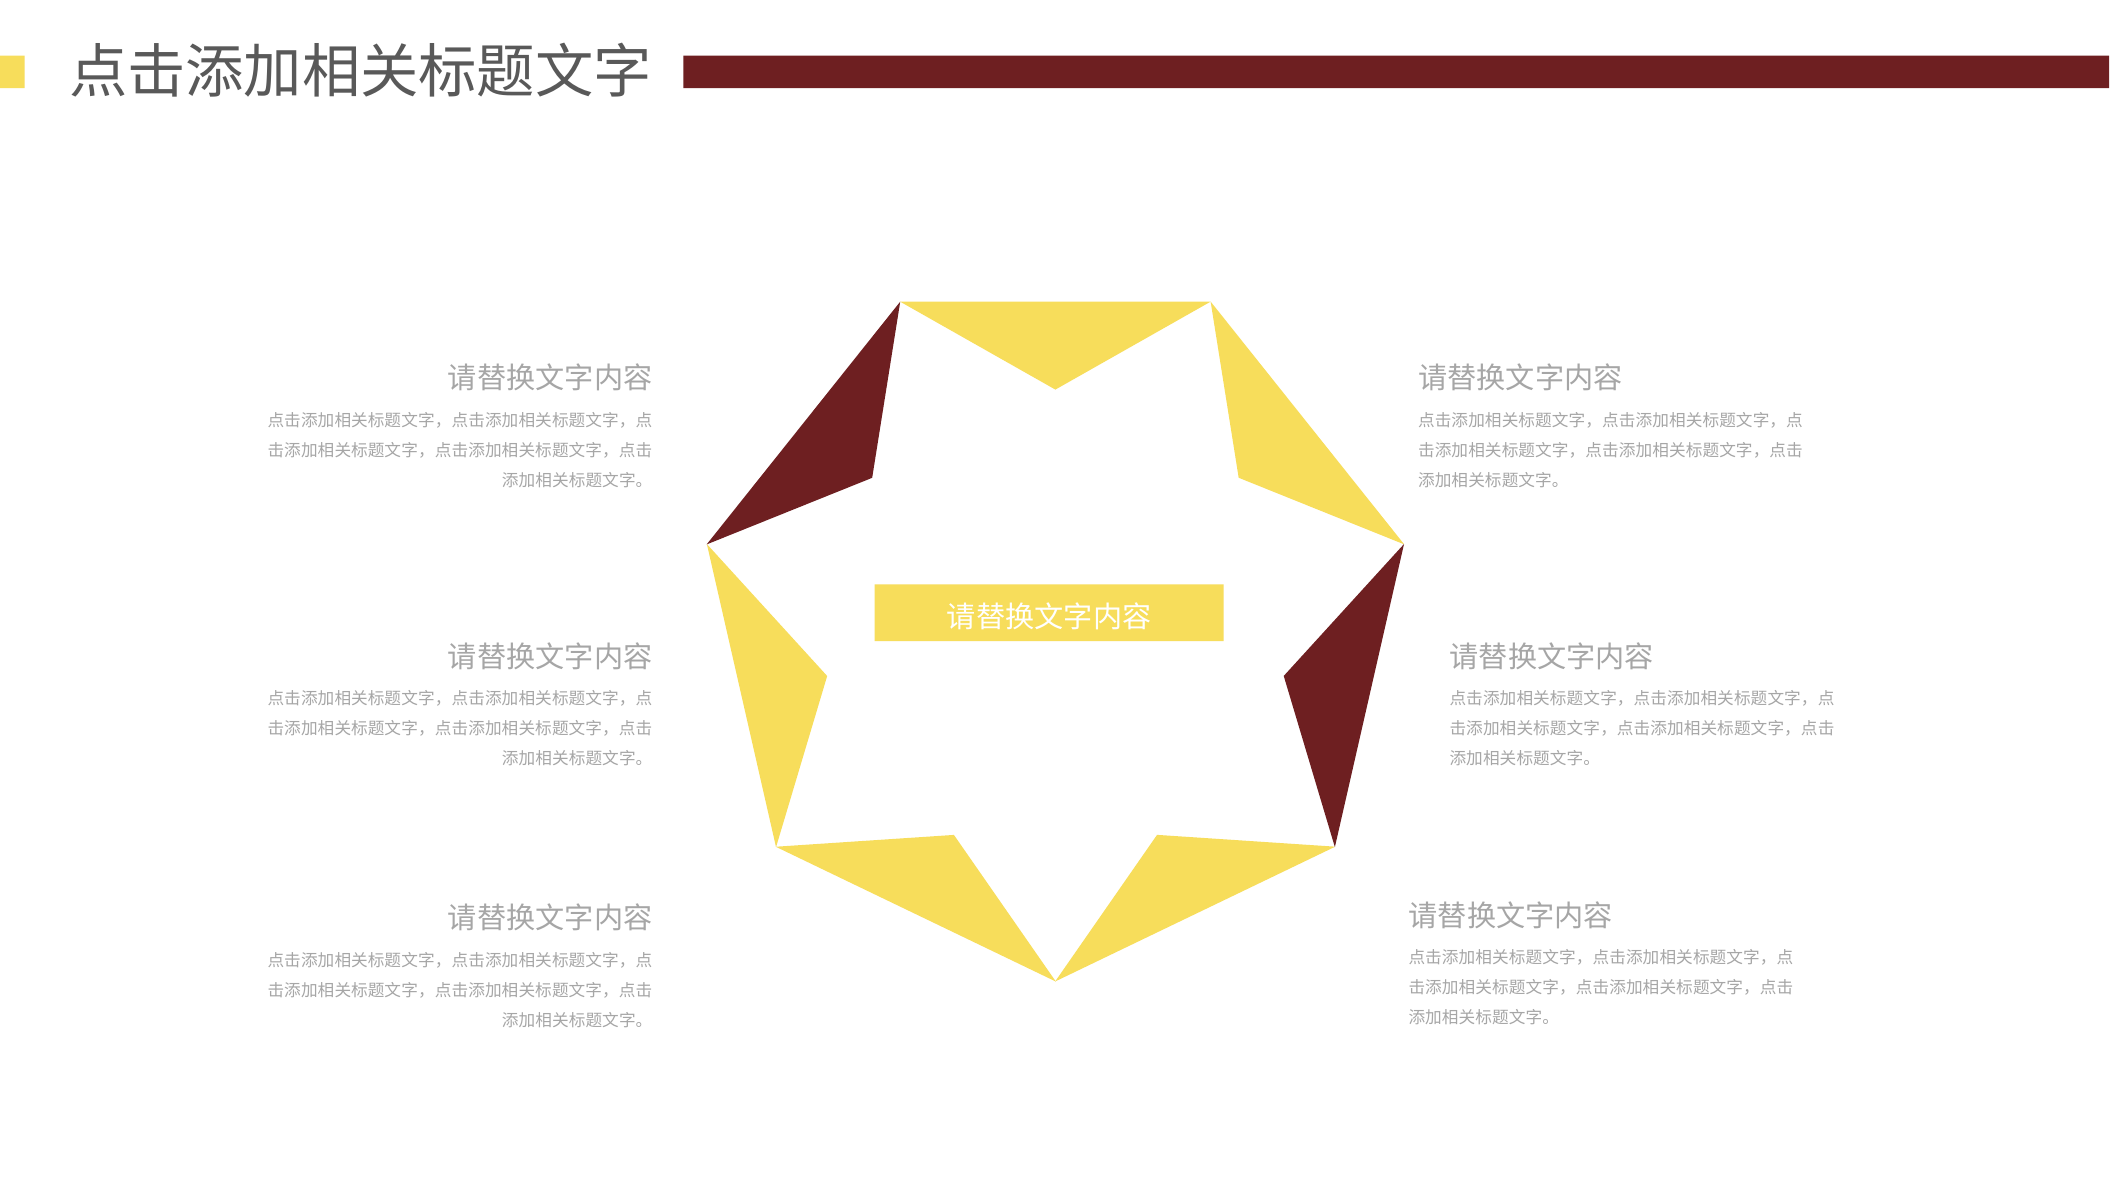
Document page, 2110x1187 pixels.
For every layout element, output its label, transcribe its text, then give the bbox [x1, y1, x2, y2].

text_box 点击添加相关标题文字，点击添加相关标题文字，点击添加相关标题文字，点击添加相关标题文字，点击添加相关标题文字。 [1402, 392, 1827, 498]
text_box 点击添加相关标题文字，点击添加相关标题文字，点击添加相关标题文字，点击添加相关标题文字，点击添加相关标题文字。 [1392, 929, 1817, 1035]
text_box 请替换文字内容 [269, 344, 669, 392]
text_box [740, 295, 1371, 919]
text_box 请替换文字内容 [1402, 344, 1802, 392]
text_box 点击添加相关标题文字 [54, 26, 667, 112]
text_box 请替换文字内容 [1392, 881, 1792, 929]
text_box 请替换文字内容 [269, 884, 669, 931]
text_box 点击添加相关标题文字，点击添加相关标题文字，点击添加相关标题文字，点击添加相关标题文字，点击添加相关标题文字。 [251, 931, 669, 1038]
text_box 请替换文字内容 [269, 622, 669, 670]
text_box 请替换文字内容 [1433, 622, 1833, 670]
text_box 点击添加相关标题文字，点击添加相关标题文字，点击添加相关标题文字，点击添加相关标题文字，点击添加相关标题文字。 [1433, 670, 1858, 776]
text_box 点击添加相关标题文字，点击添加相关标题文字，点击添加相关标题文字，点击添加相关标题文字，点击添加相关标题文字。 [251, 392, 669, 498]
text_box 点击添加相关标题文字，点击添加相关标题文字，点击添加相关标题文字，点击添加相关标题文字，点击添加相关标题文字。 [251, 670, 669, 776]
